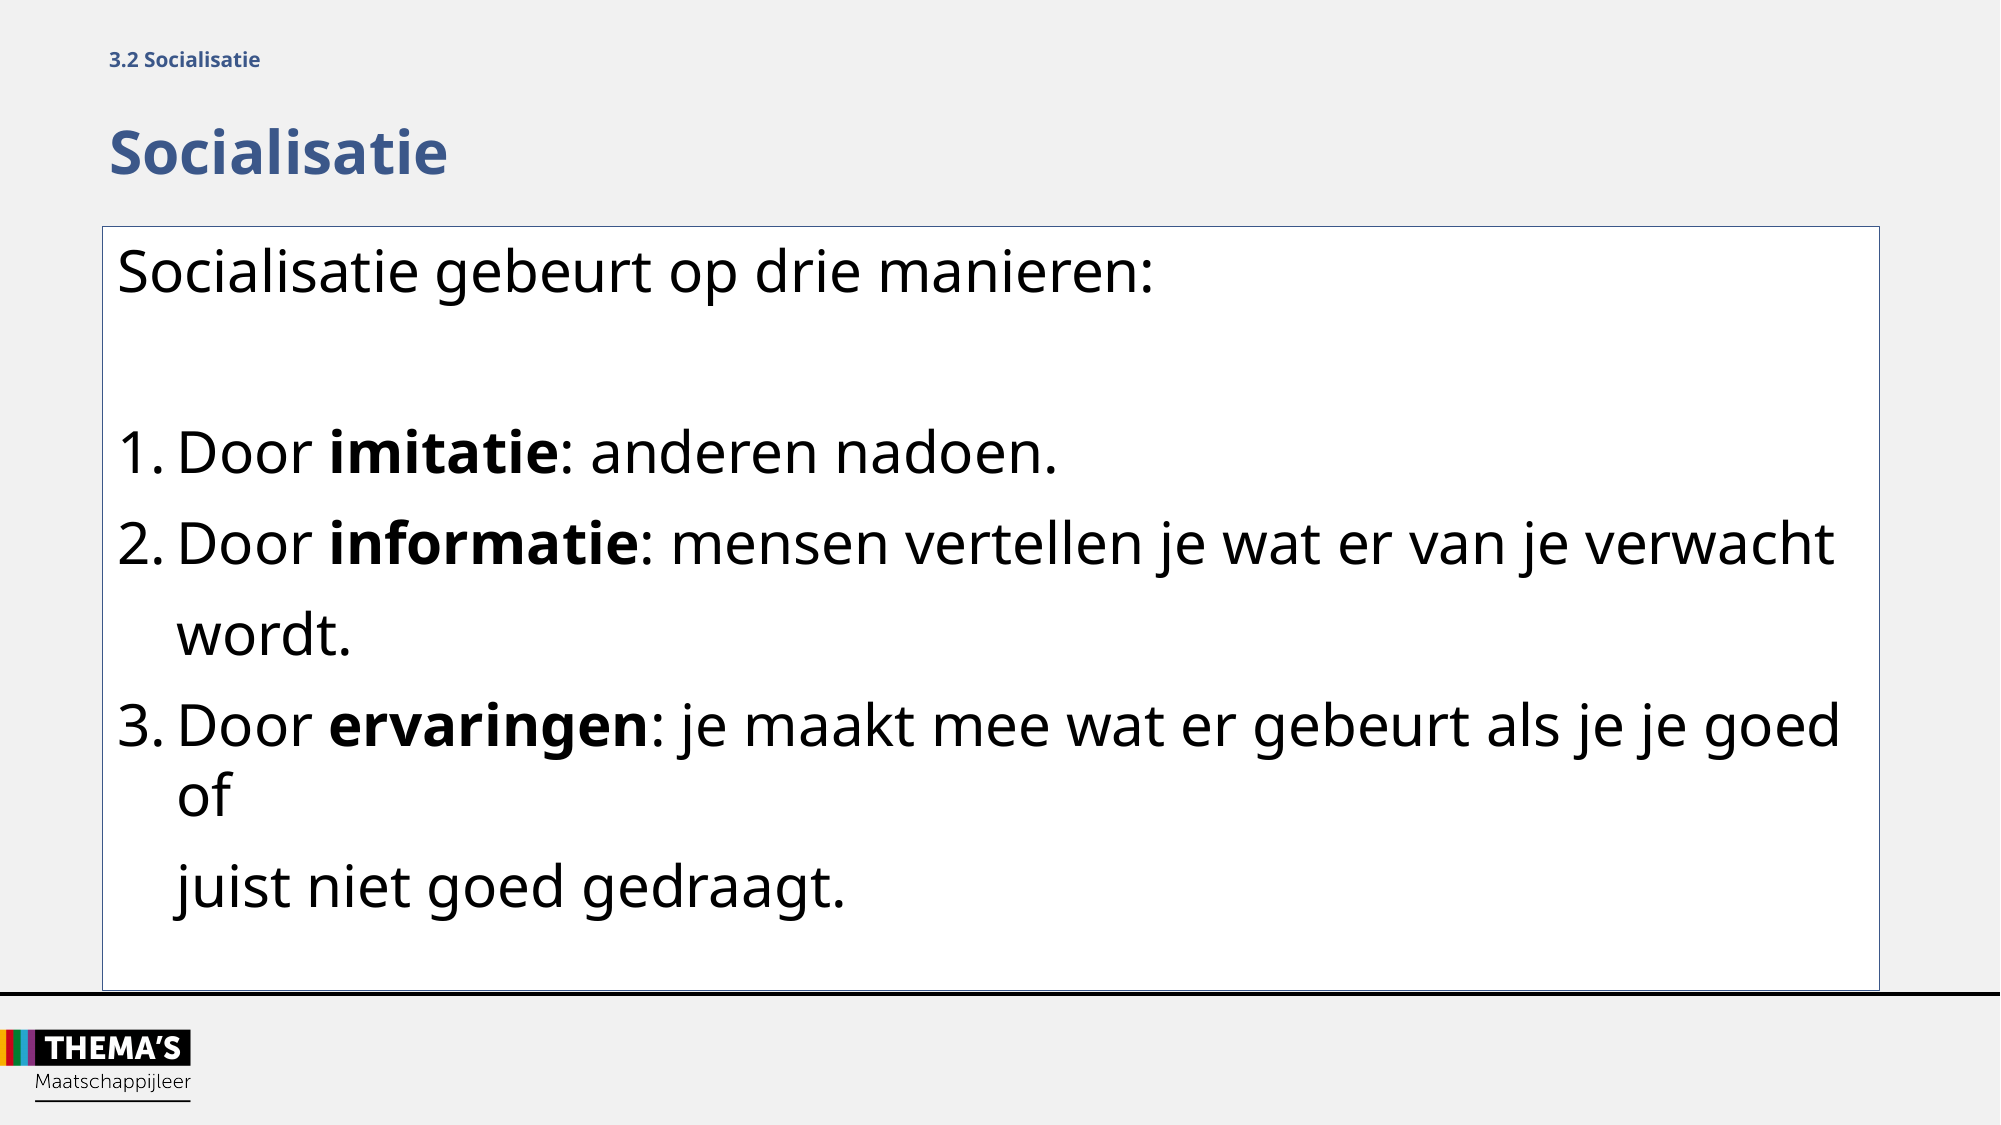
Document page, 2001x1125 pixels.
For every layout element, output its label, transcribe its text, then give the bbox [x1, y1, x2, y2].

list Socialisatie [94, 114, 1879, 205]
picture [0, 993, 203, 1125]
list 3.2 Socialisatie [94, 33, 941, 88]
list Socialisatie gebeurt op drie manieren: 1. Door imitatie: anderen nadoen. 2. Door informatie: mensen vertellen je wat er van je verwacht wordt. 3. Door ervaringen: je maakt mee wat er gebeurt als je je goed of juist niet goed gedraagt. [102, 226, 1880, 991]
